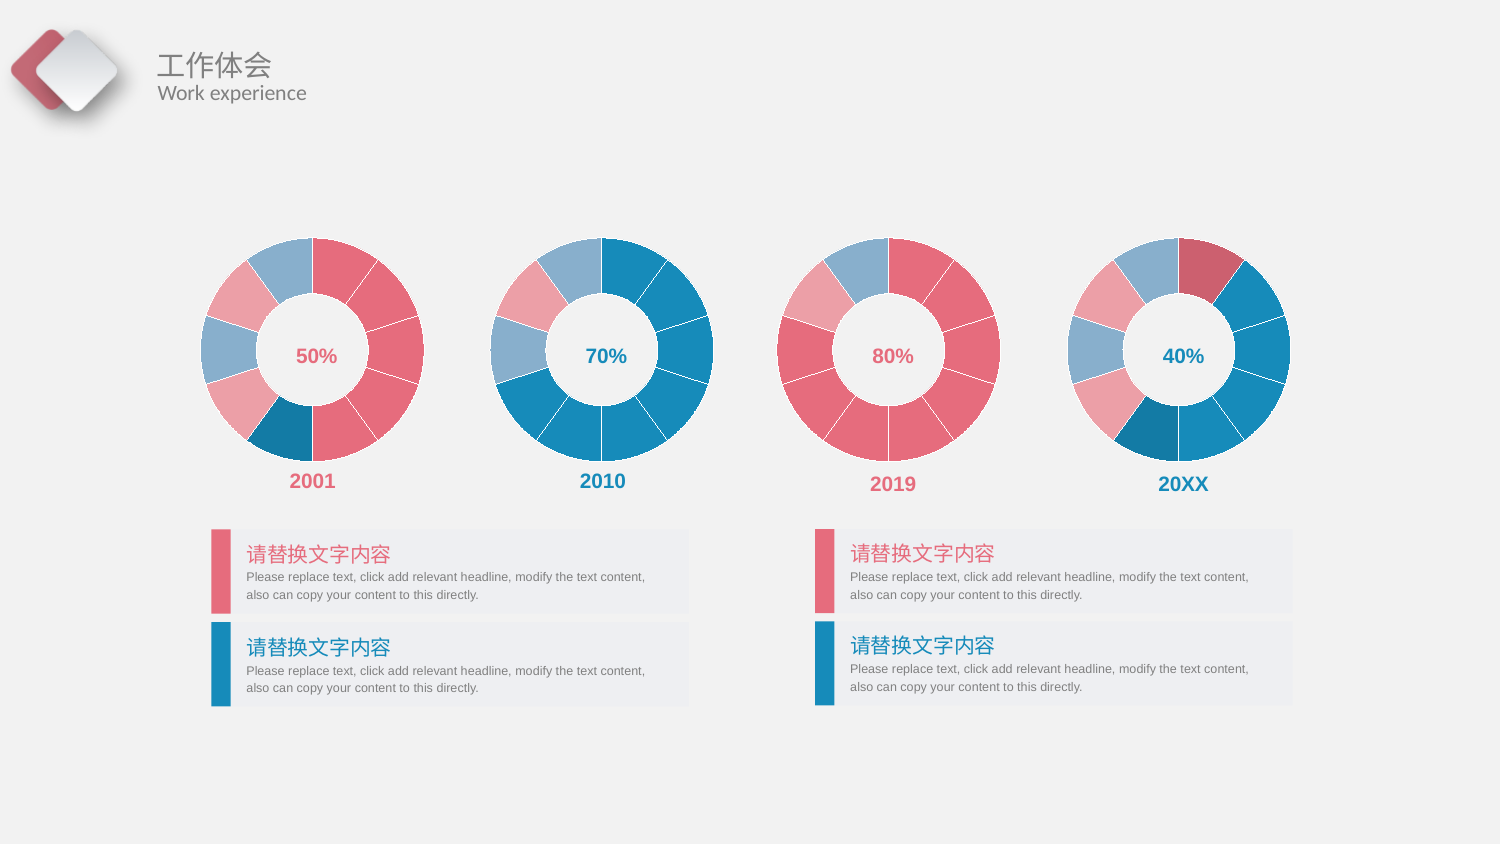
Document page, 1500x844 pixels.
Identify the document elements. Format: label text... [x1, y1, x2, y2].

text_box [814, 620, 1293, 706]
chart [1062, 226, 1296, 474]
chart [195, 226, 430, 474]
text_box 20XX [1158, 482, 1209, 496]
picture [26, 20, 127, 121]
chart [485, 226, 719, 474]
text_box 2019 [870, 482, 917, 496]
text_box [211, 529, 690, 614]
text_box 2010 [579, 482, 626, 493]
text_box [211, 621, 690, 707]
text_box 2001 [289, 482, 336, 493]
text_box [814, 528, 1293, 614]
chart [771, 226, 1006, 474]
